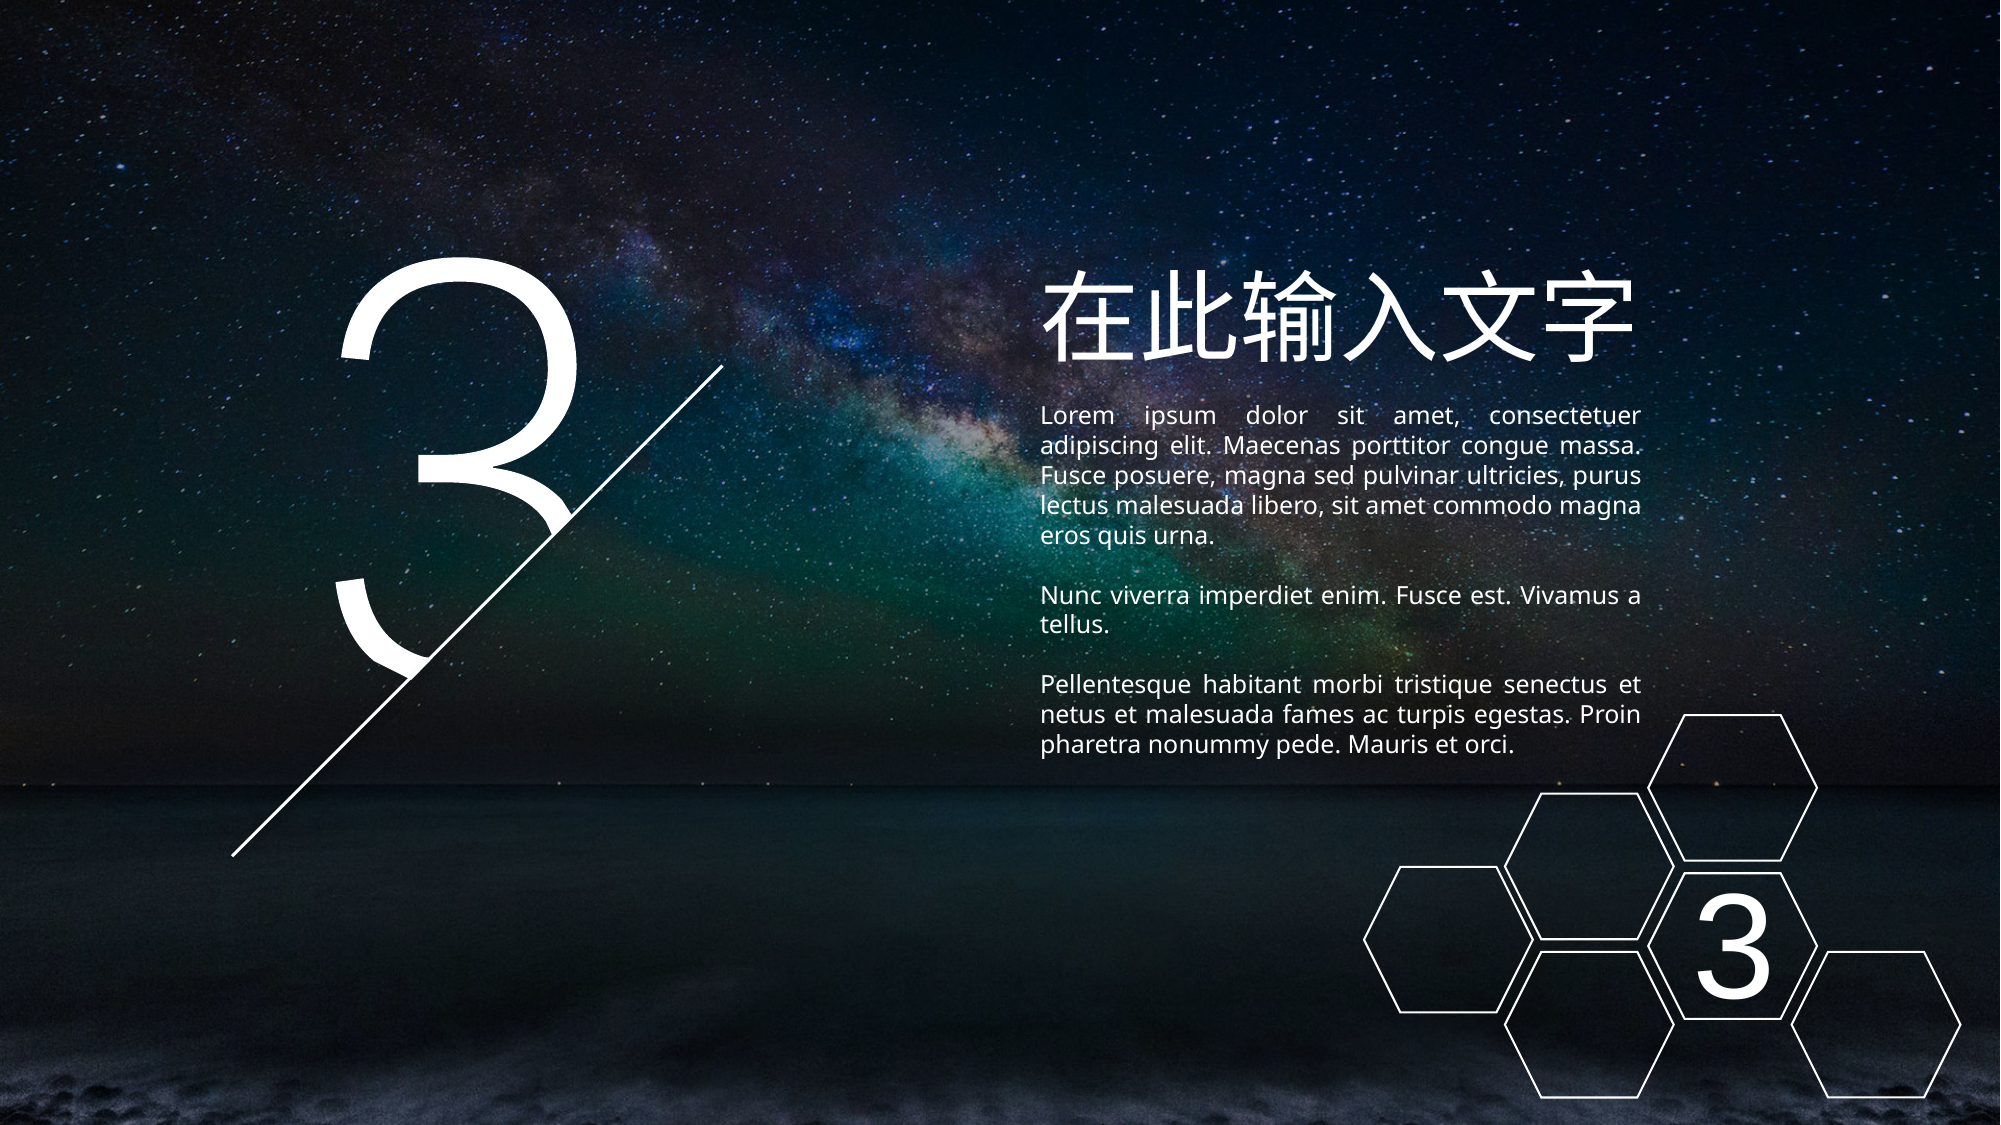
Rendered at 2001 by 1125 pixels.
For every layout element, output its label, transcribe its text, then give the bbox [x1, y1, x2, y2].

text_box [1363, 715, 1961, 1098]
text_box 在此输入文字 [1024, 247, 1655, 383]
text_box Lorem ipsum dolor sit amet, consectetuer adipiscing elit. Maecenas porttitor congue massa. Fusce posuere, magna sed pulvinar ultricies, purus lectus malesuada libero, sit amet commodo magna eros quis urna. Nunc viverra imperdiet enim. Fusce est. Vivamus a tellus. Pellentesque habitant morbi tristique senectus et netus et malesuada fames ac turpis egestas. Proin pharetra nonummy pede. Mauris et orci. [1025, 392, 1658, 797]
picture [0, 0, 2000, 1125]
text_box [231, 257, 723, 857]
